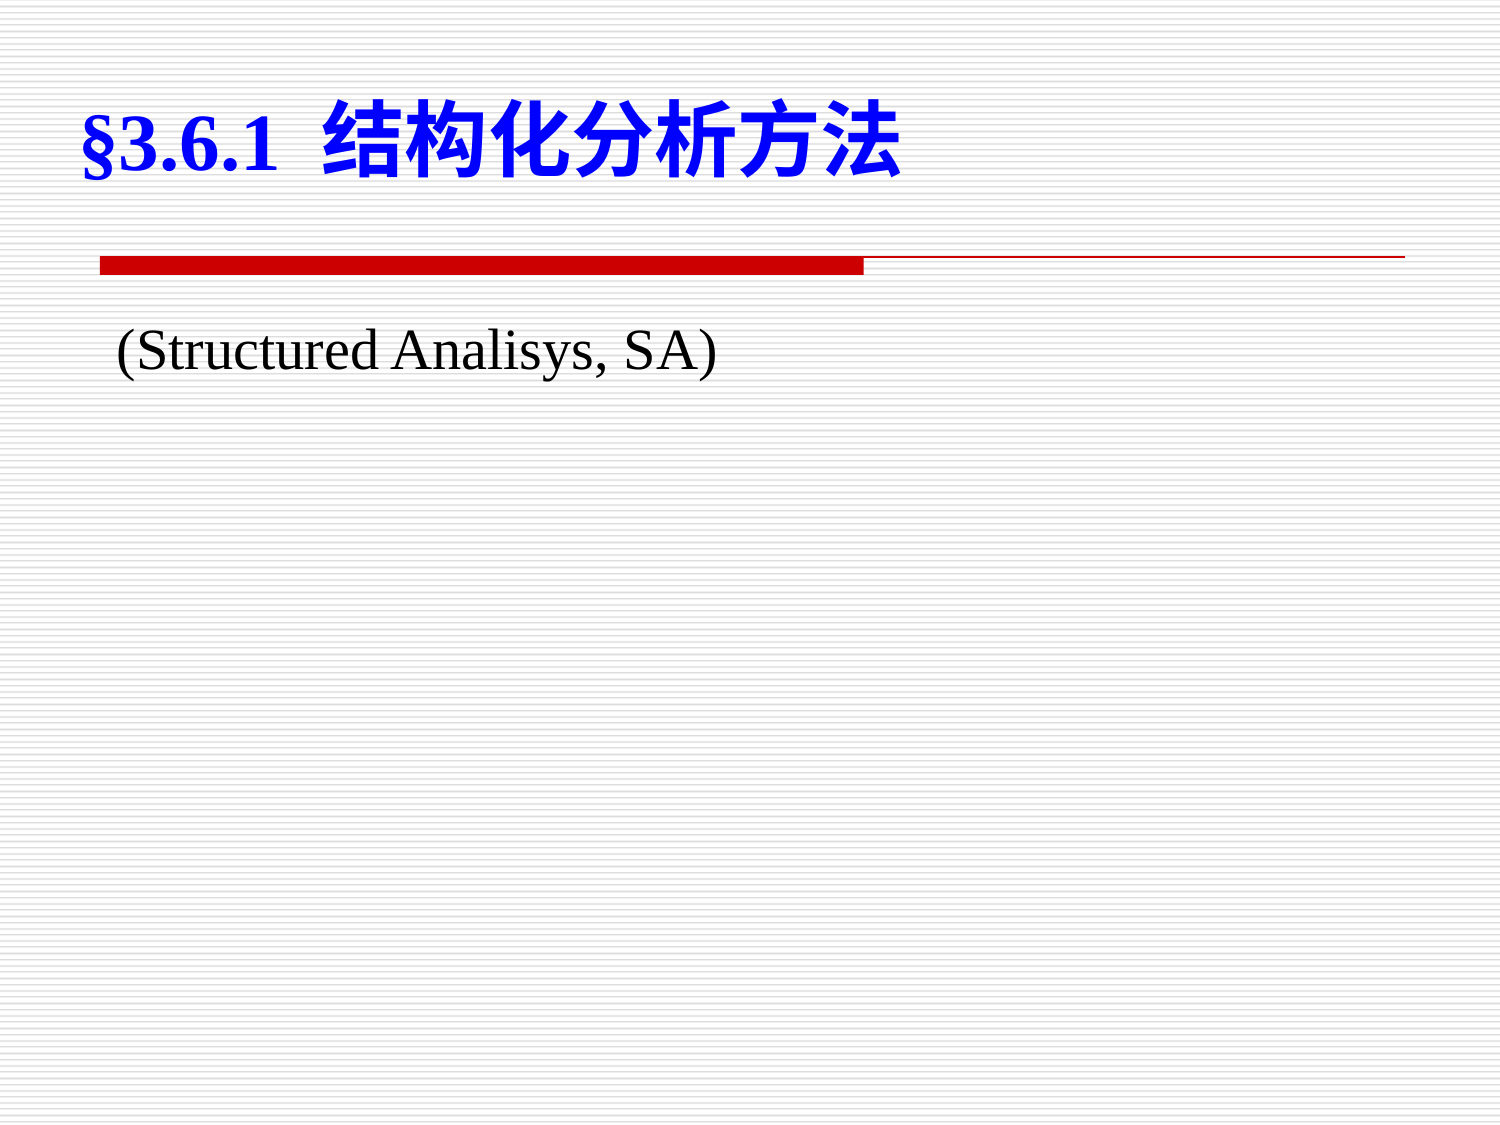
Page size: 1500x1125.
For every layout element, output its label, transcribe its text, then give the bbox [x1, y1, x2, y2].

picture [0, 0, 1500, 1125]
title §3.6.1 结构化分析方法 [63, 60, 1378, 214]
text_box (Structured Analisys, SA) [102, 304, 733, 389]
